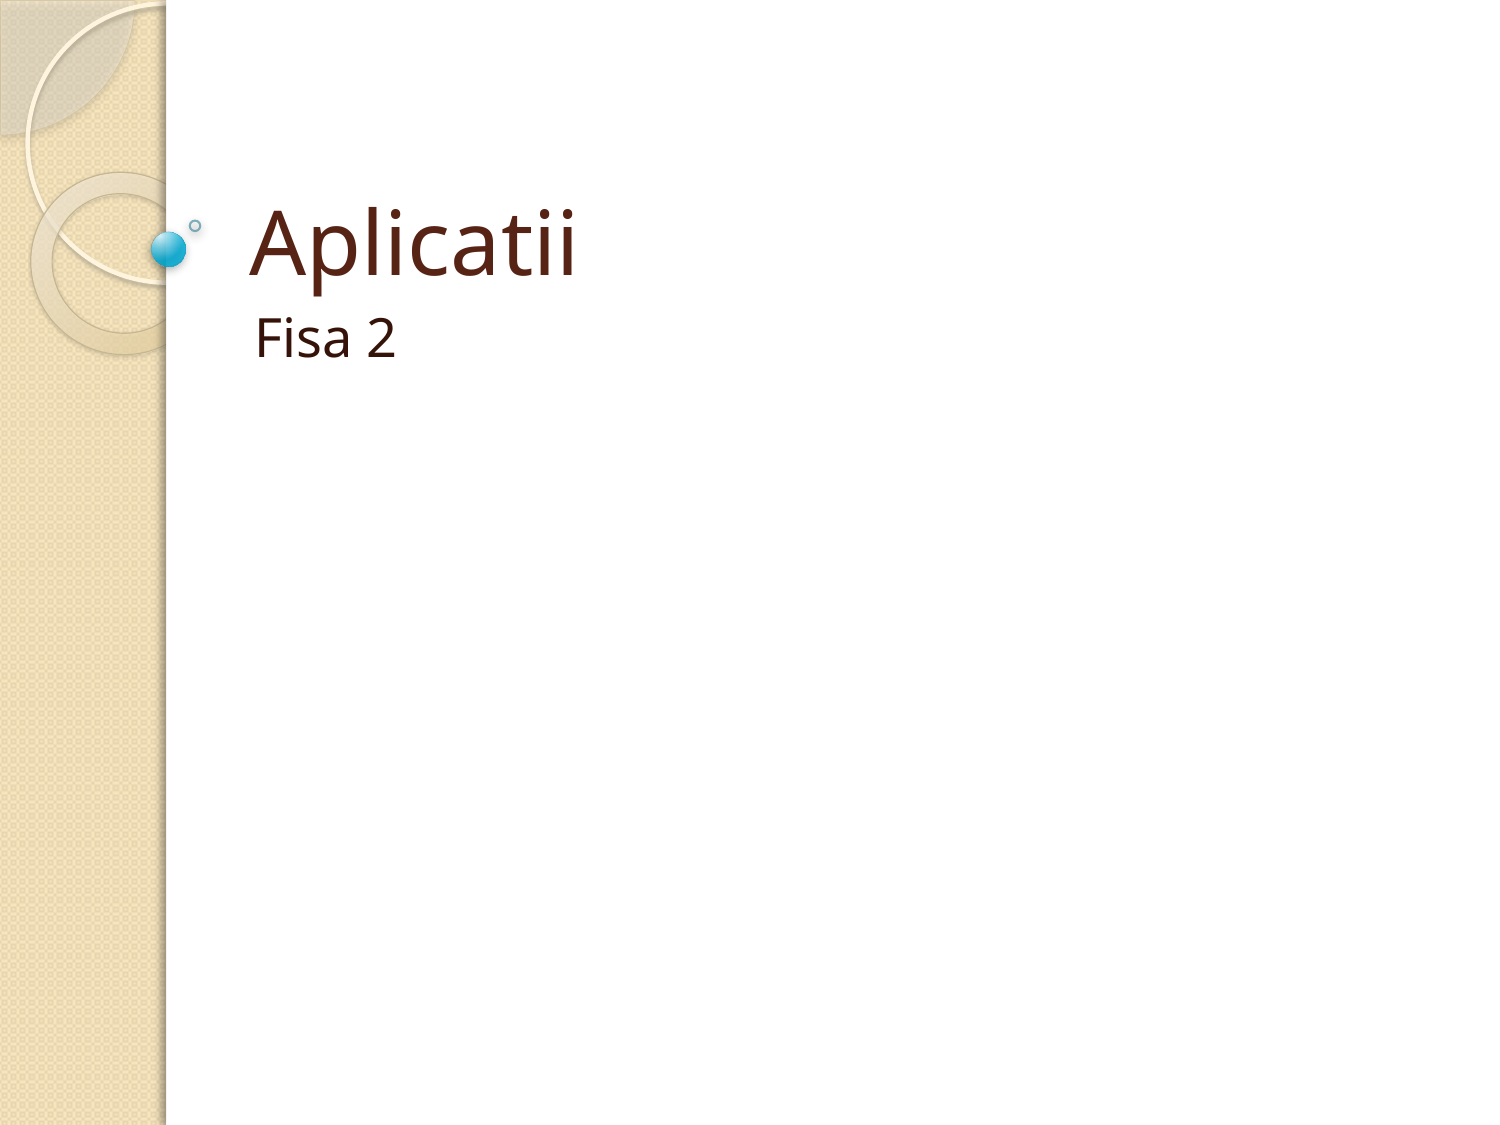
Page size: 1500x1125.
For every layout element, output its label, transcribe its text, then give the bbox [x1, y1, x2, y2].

subtitle Fisa 2 [234, 303, 1450, 591]
title Aplicatii [234, 59, 1450, 301]
